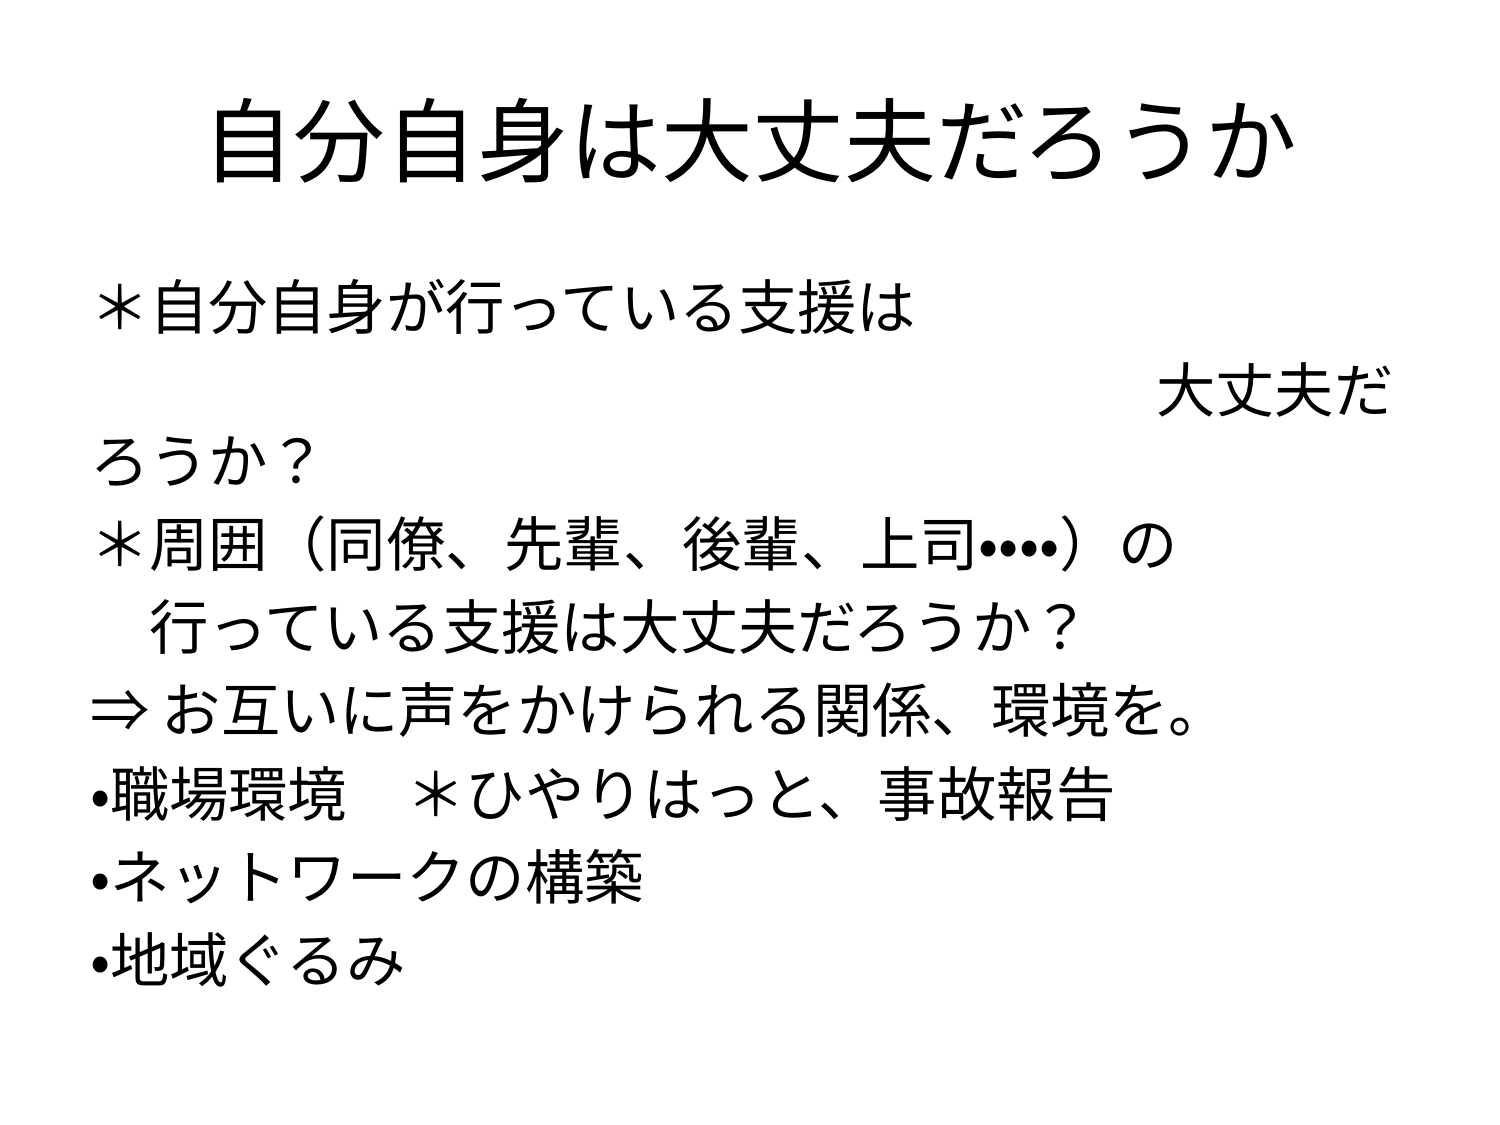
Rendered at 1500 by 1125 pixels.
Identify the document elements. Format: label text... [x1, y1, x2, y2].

list ＊自分自身が行っている支援は 大丈夫だろうか？ ＊周囲（同僚、先輩、後輩、上司・・・・）の 行っている支援は大丈夫だろうか？ ⇒お互いに声をかけられる関係、環境を。 ・職場環境 ＊ひやりはっと、事故報告 ・ネットワークの構築 ・地域ぐるみ [75, 262, 1425, 1005]
title 自分自身は大丈夫だろうか [75, 45, 1425, 233]
